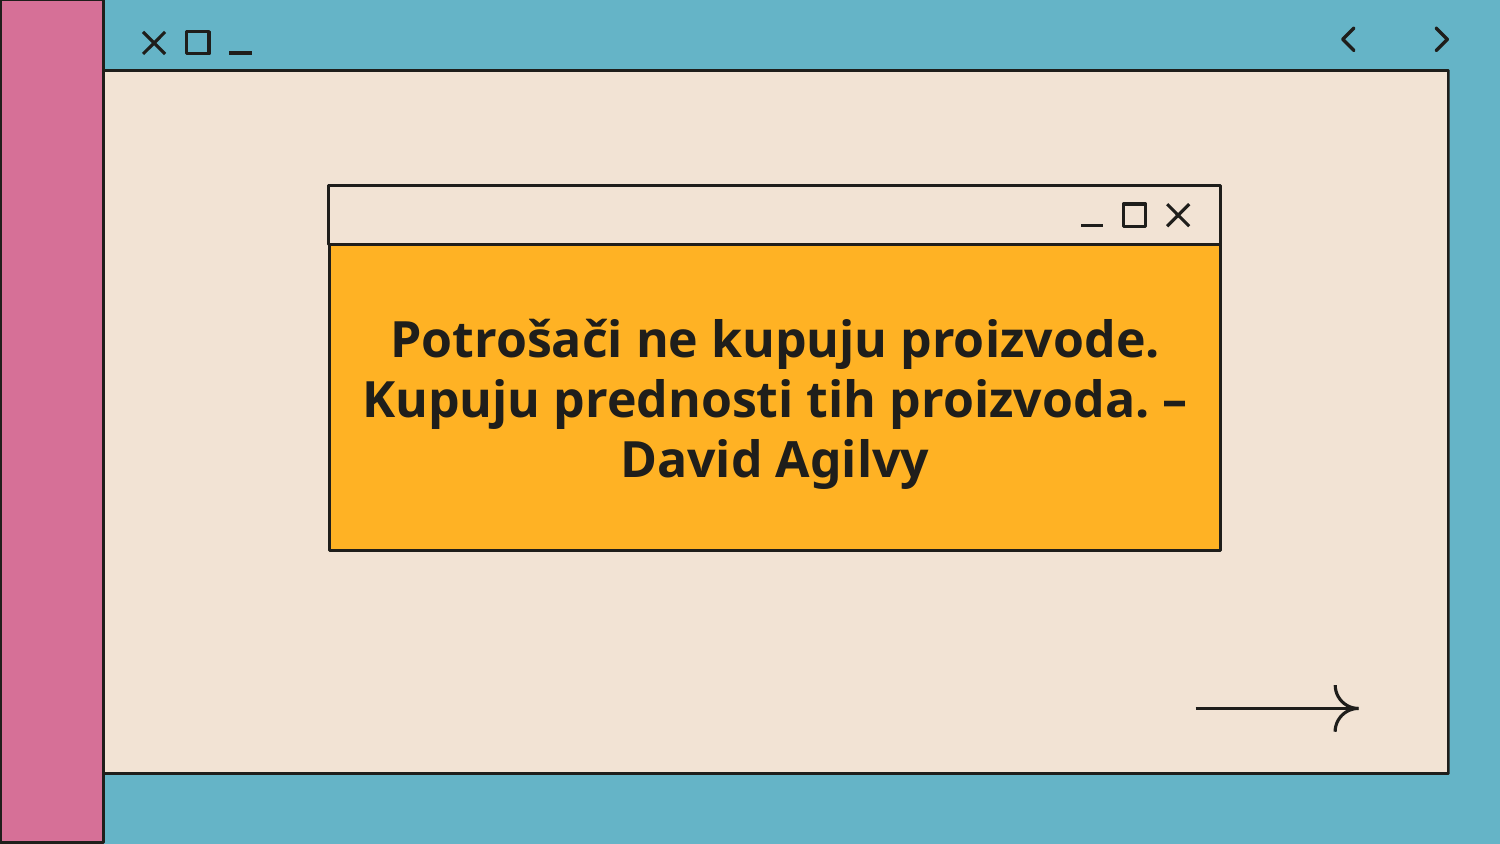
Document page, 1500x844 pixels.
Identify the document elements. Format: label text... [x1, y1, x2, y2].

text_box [328, 185, 1221, 246]
text_box [1342, 27, 1355, 52]
title Potrošači ne kupuju proizvode. Kupuju prednosti tih proizvoda. – David Agilvy [328, 251, 1222, 552]
text_box [1435, 27, 1449, 52]
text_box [1195, 661, 1382, 756]
